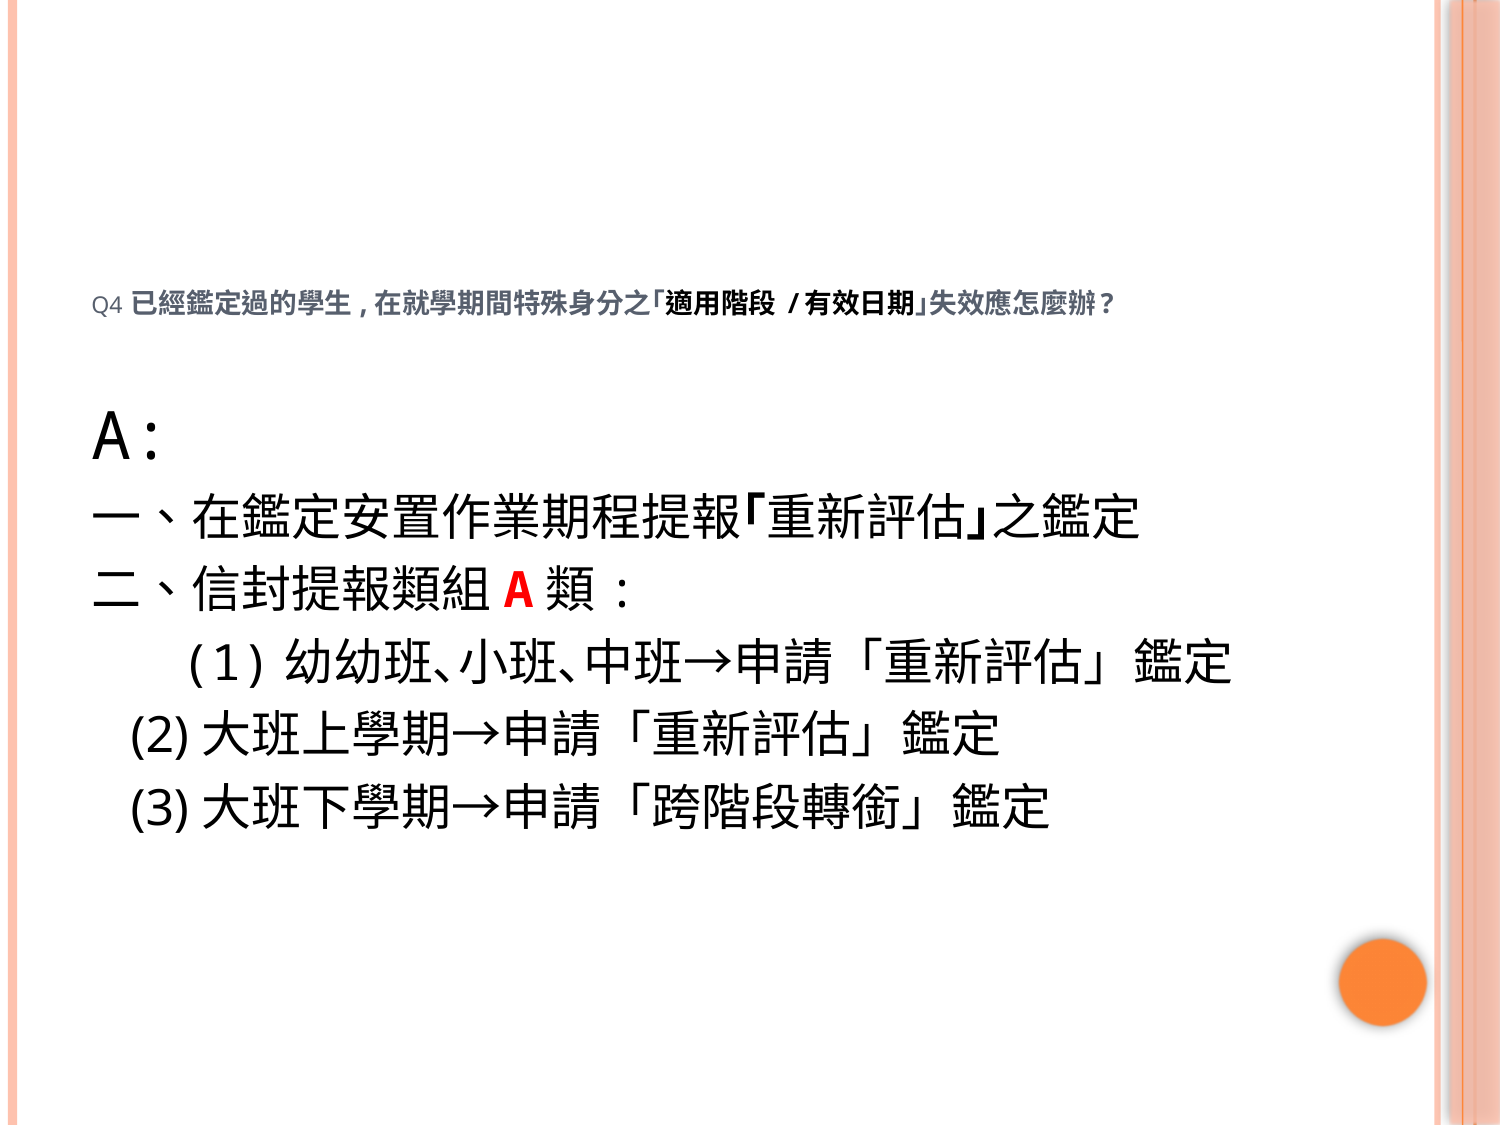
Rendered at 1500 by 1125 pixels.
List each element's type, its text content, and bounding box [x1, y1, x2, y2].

title Q4 已經鑑定過的學生,在就學期間特殊身分之｢適用階段 /有效日期｣失效應怎麼辦? [76, 78, 1341, 327]
list A: 一、在鑑定安置作業期程提報｢重新評估｣之鑑定 二、信封提報類組A類: (1)幼幼班､小班､中班→申請「重新評估」鑑定 (2)大班上學期→申請「重新評估」鑑定 (3)大班下學期→申請「跨階段轉銜」鑑定 [76, 385, 1302, 922]
